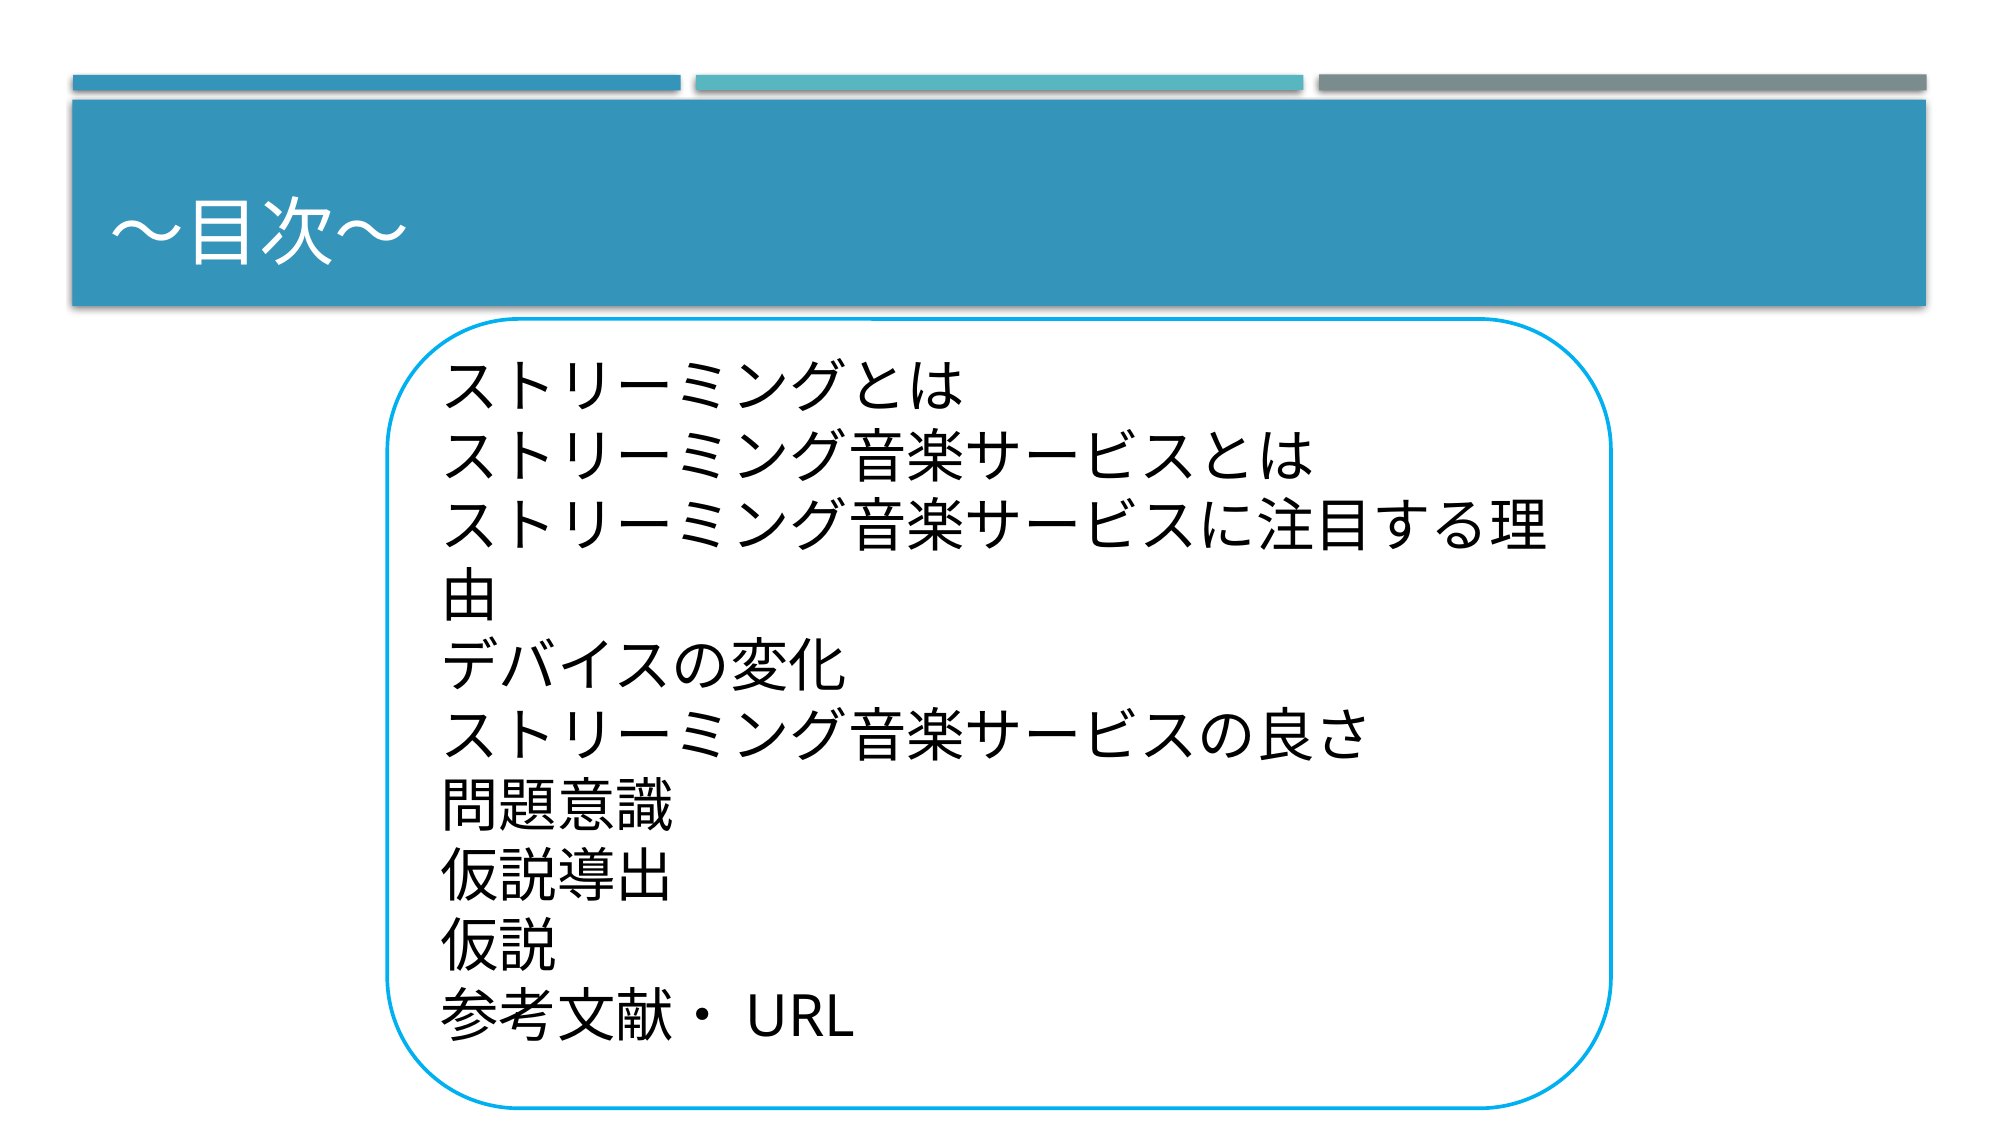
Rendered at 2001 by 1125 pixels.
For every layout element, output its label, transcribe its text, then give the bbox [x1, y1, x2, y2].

text_box ストリーミングとは ストリーミング音楽サービスとは ストリーミング音楽サービスに注目する理由 デバイスの変化 ストリーミング音楽サービスの良さ 問題意識 仮説導出 仮説 参考文献・URL [385, 317, 1613, 1111]
slide_number [1754, 22, 1927, 83]
title 〜目次〜 [94, 119, 1904, 282]
